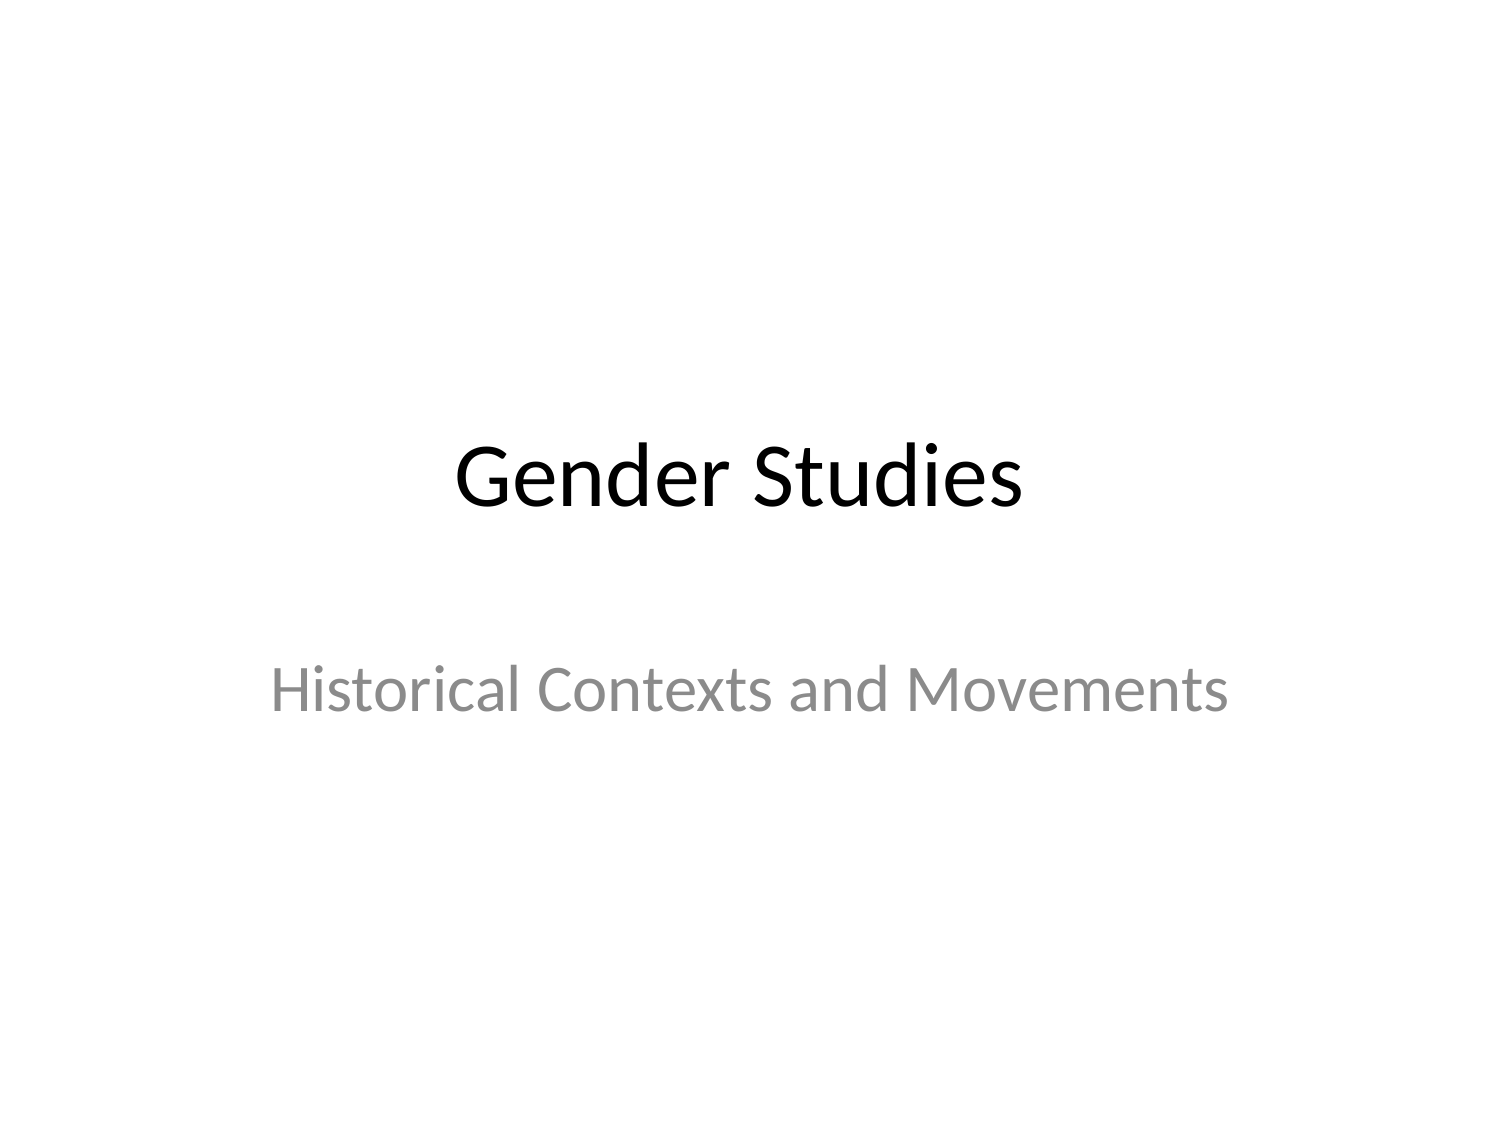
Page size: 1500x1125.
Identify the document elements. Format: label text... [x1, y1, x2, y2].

title Gender Studies [112, 349, 1388, 591]
subtitle Historical Contexts and Movements [225, 637, 1275, 766]
